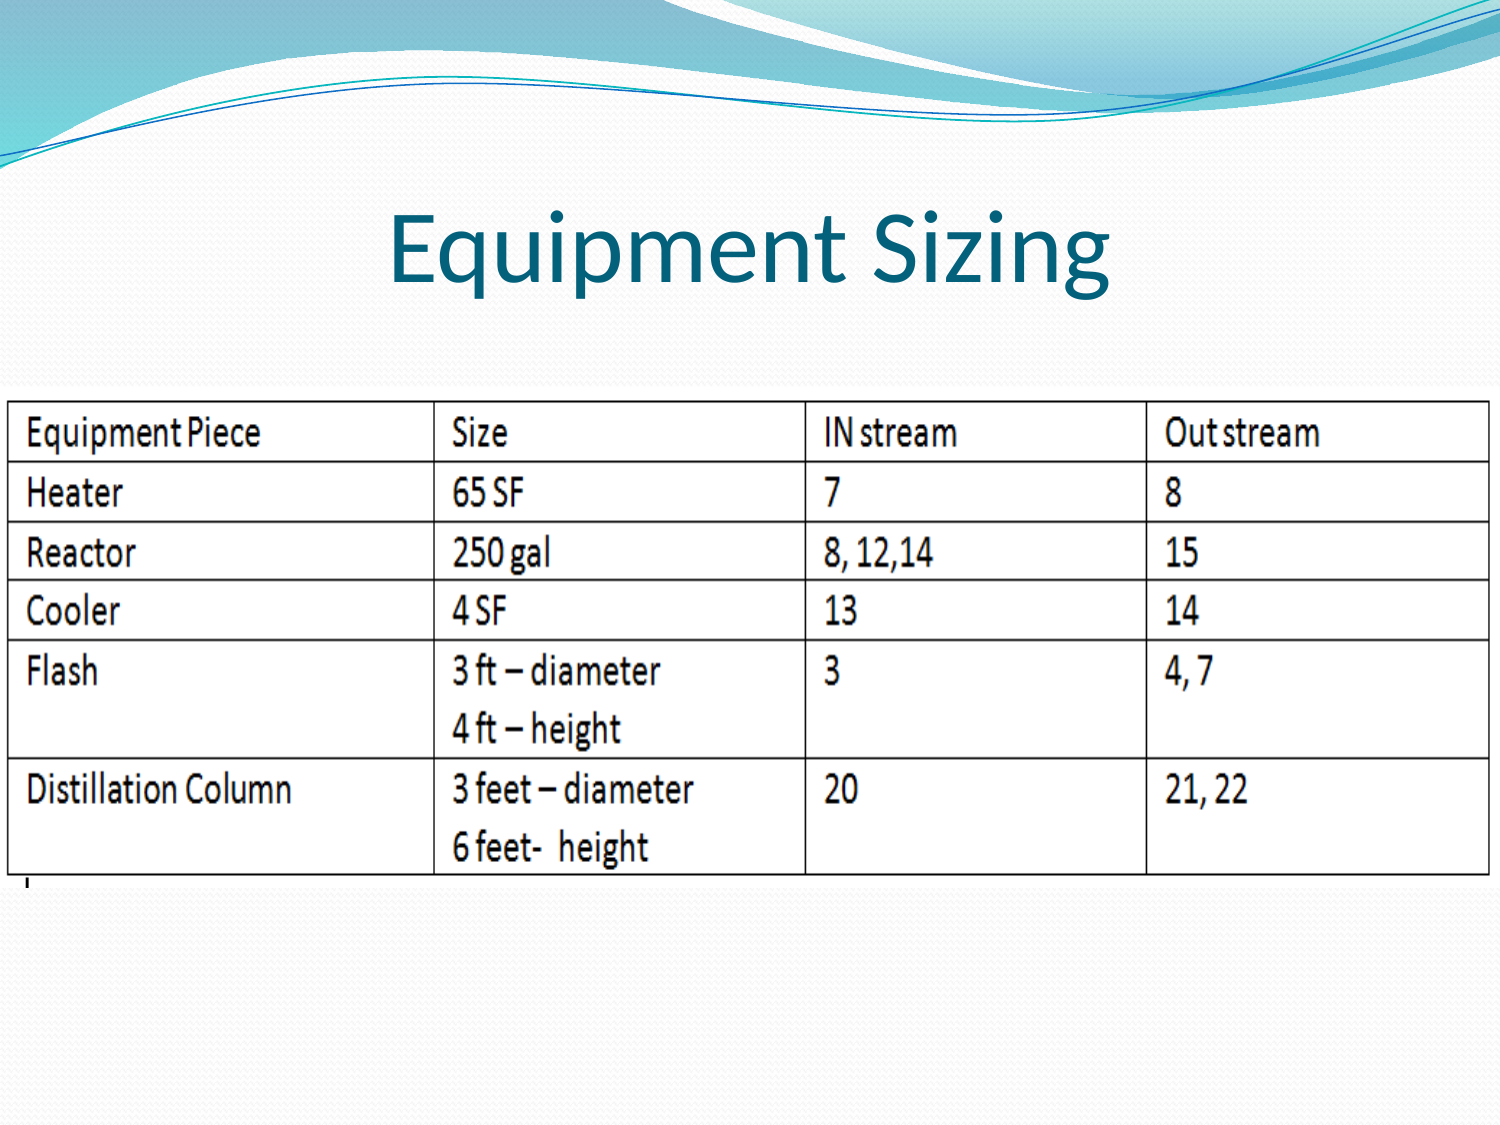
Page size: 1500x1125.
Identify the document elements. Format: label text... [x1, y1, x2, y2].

title Equipment Sizing [75, 115, 1425, 303]
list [0, 387, 1500, 888]
